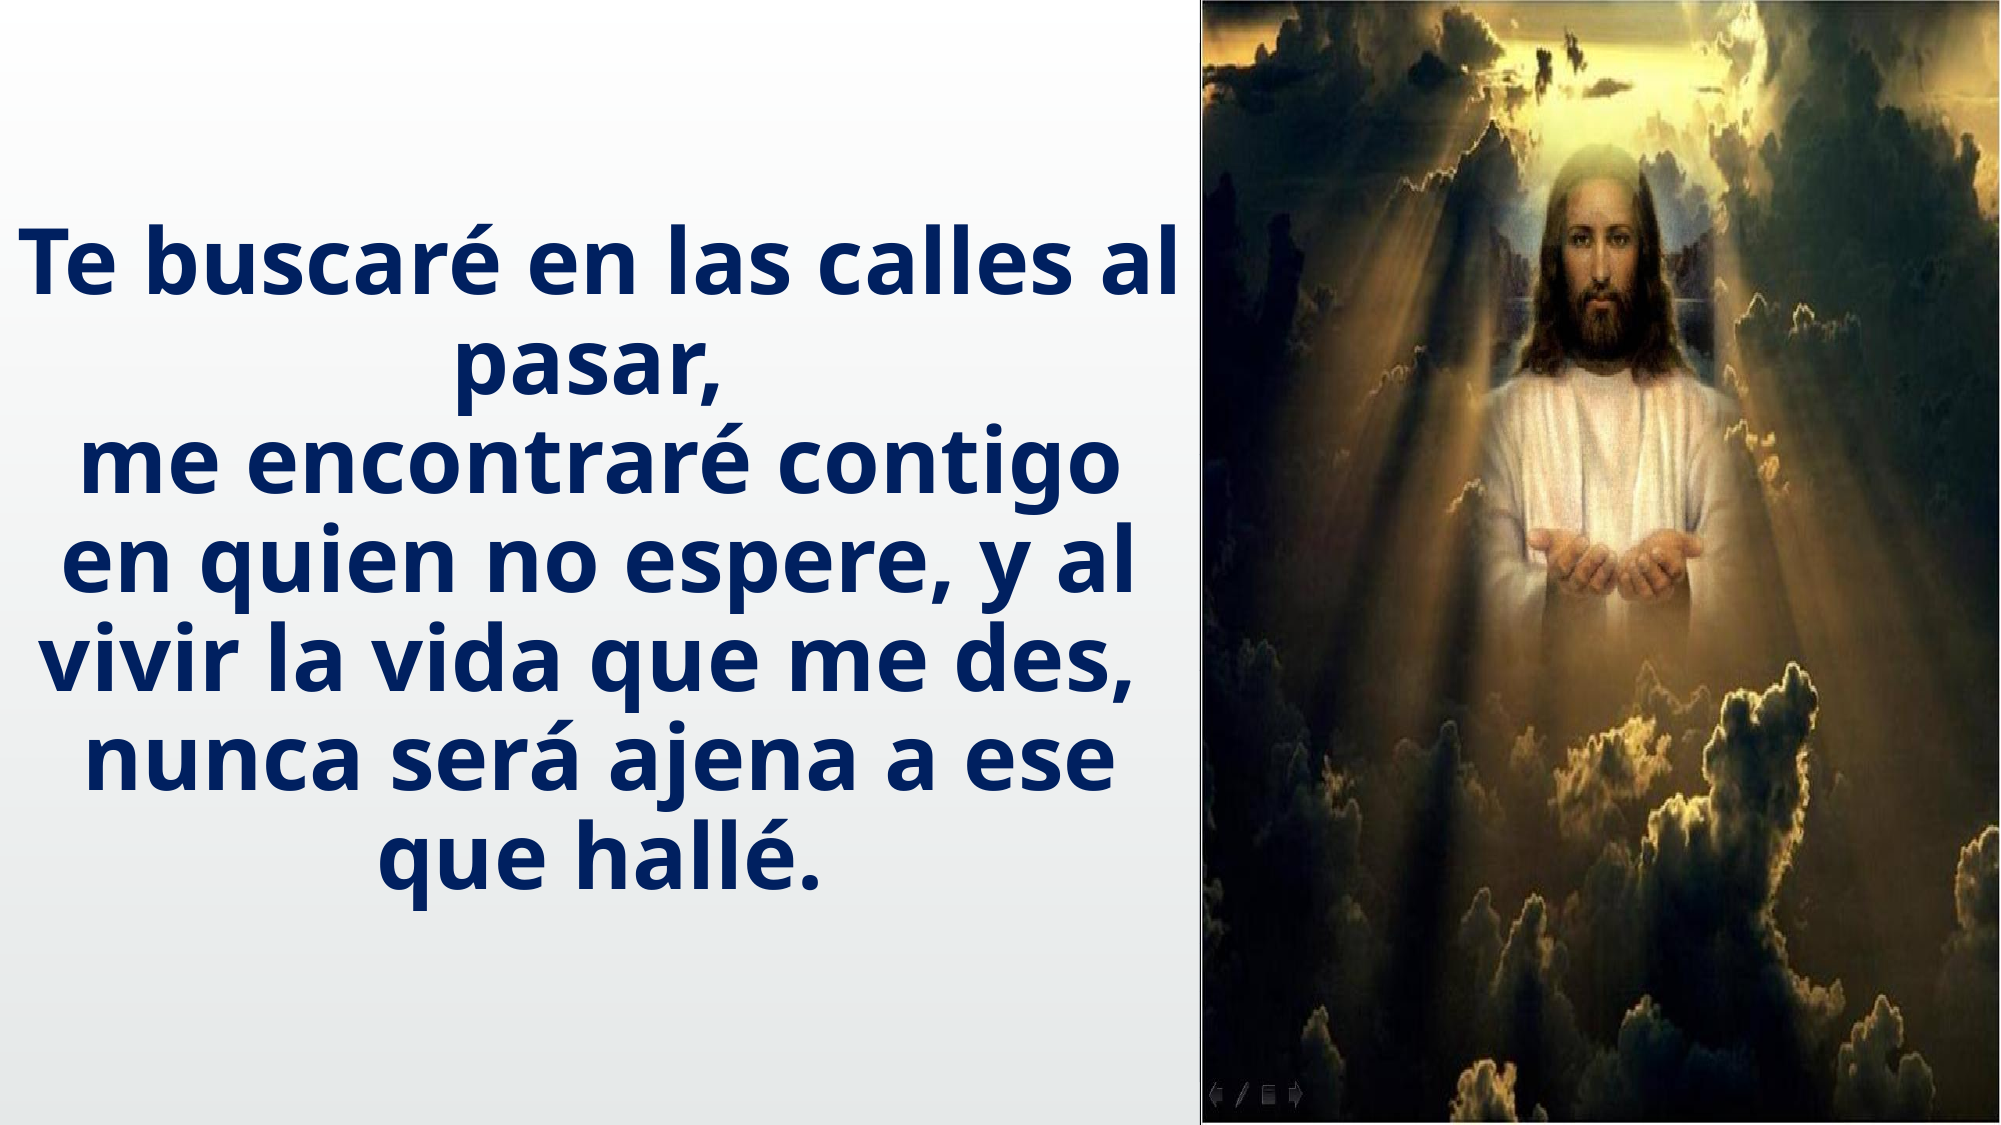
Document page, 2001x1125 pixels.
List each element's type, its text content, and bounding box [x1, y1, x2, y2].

title Te buscaré en las calles al pasar, me encontraré contigo en quien no espere, y al vivir la vida que me des, nunca será ajena a ese que hallé. [0, 0, 1200, 1125]
picture [1200, 0, 2000, 1125]
